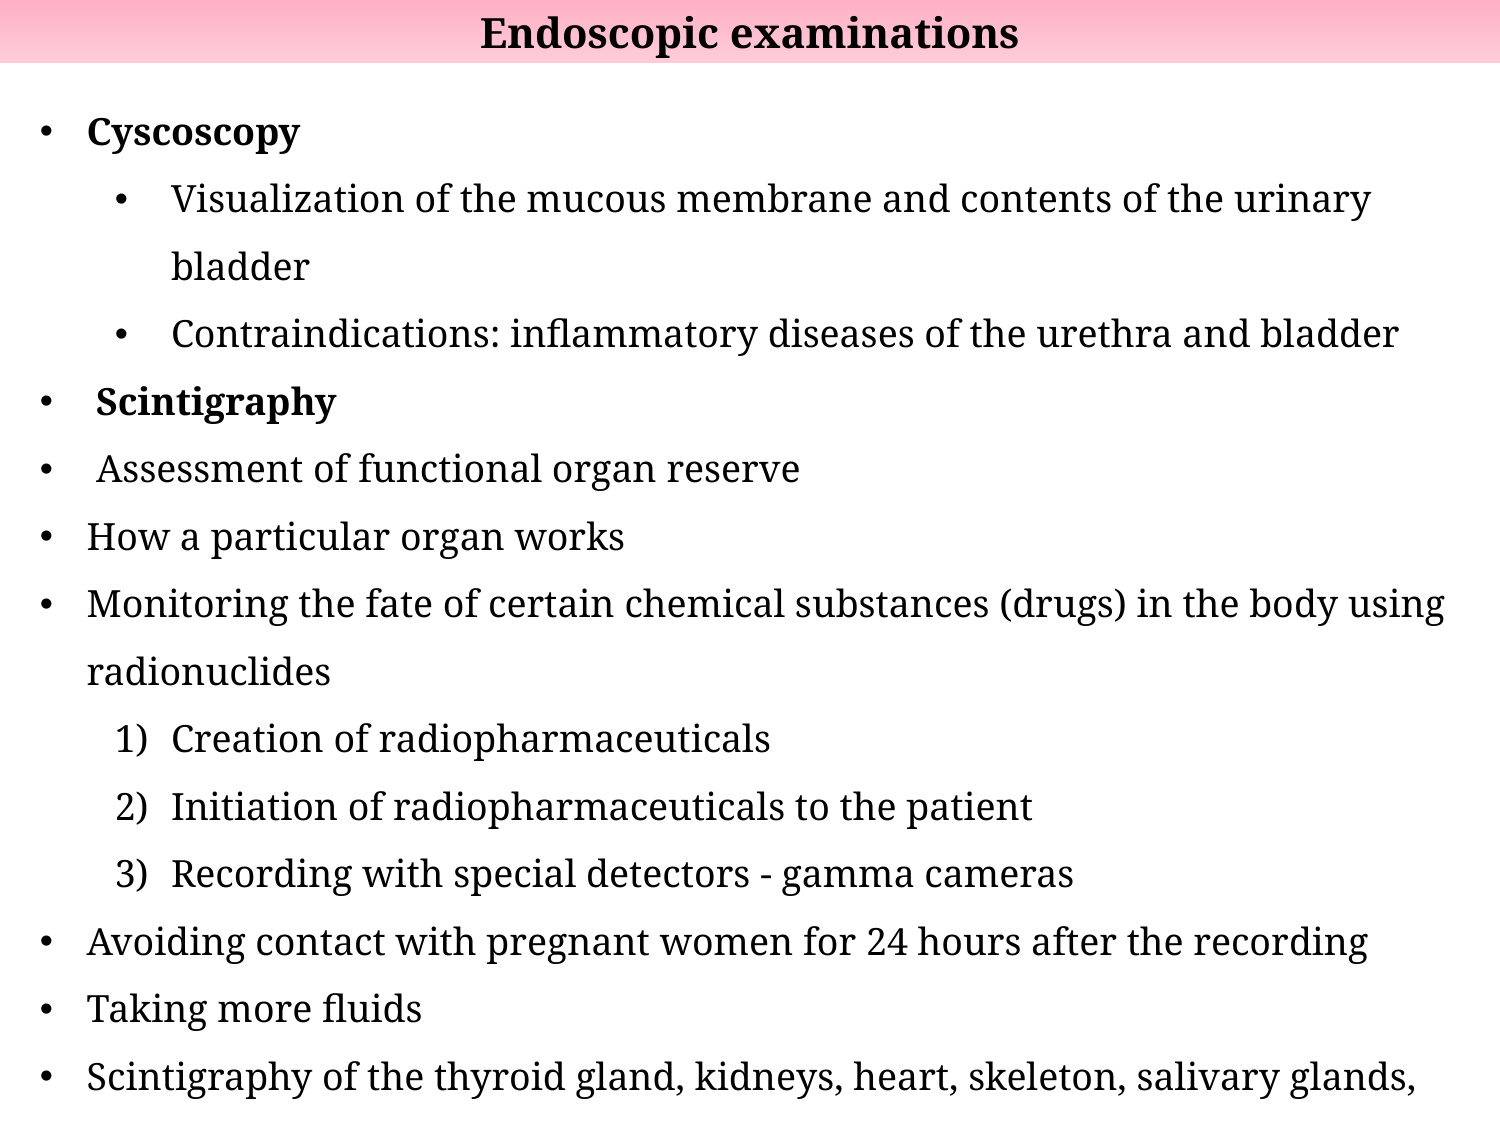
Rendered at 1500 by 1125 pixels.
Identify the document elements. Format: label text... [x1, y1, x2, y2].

text_box Endoscopic examinations [0, 0, 1500, 63]
text_box Cyscoscopy Visualization of the mucous membrane and contents of the urinary bladder Contraindications: inflammatory diseases of the urethra and bladder Scintigraphy Assessment of functional organ reserve How a particular organ works Monitoring the fate of certain chemical substances (drugs) in the body using radionuclides Creation of radiopharmaceuticals Initiation of radiopharmaceuticals to the patient Recording with special detectors - gamma cameras Avoiding contact with pregnant women for 24 hours after the recording Taking more fluids Scintigraphy of the thyroid gland, kidneys, heart, skeleton, salivary glands, testicles, parathyroid glands... [24, 78, 1488, 1125]
